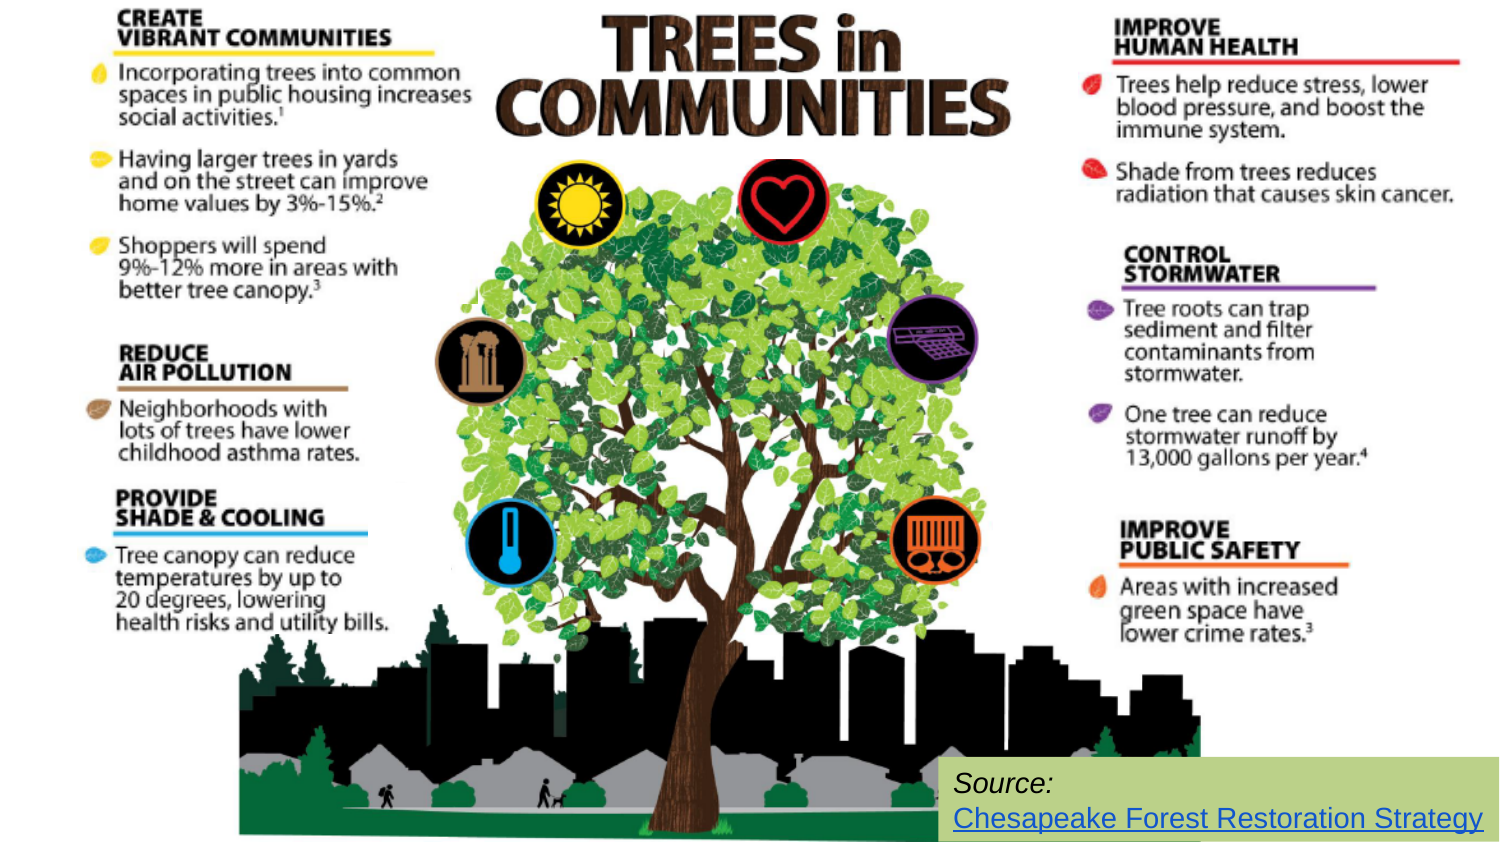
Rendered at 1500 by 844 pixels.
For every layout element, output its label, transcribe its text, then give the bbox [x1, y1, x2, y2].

picture [77, 1, 1490, 843]
text_box Source: Chesapeake Forest Restoration Strategy [1228, 756, 1500, 842]
